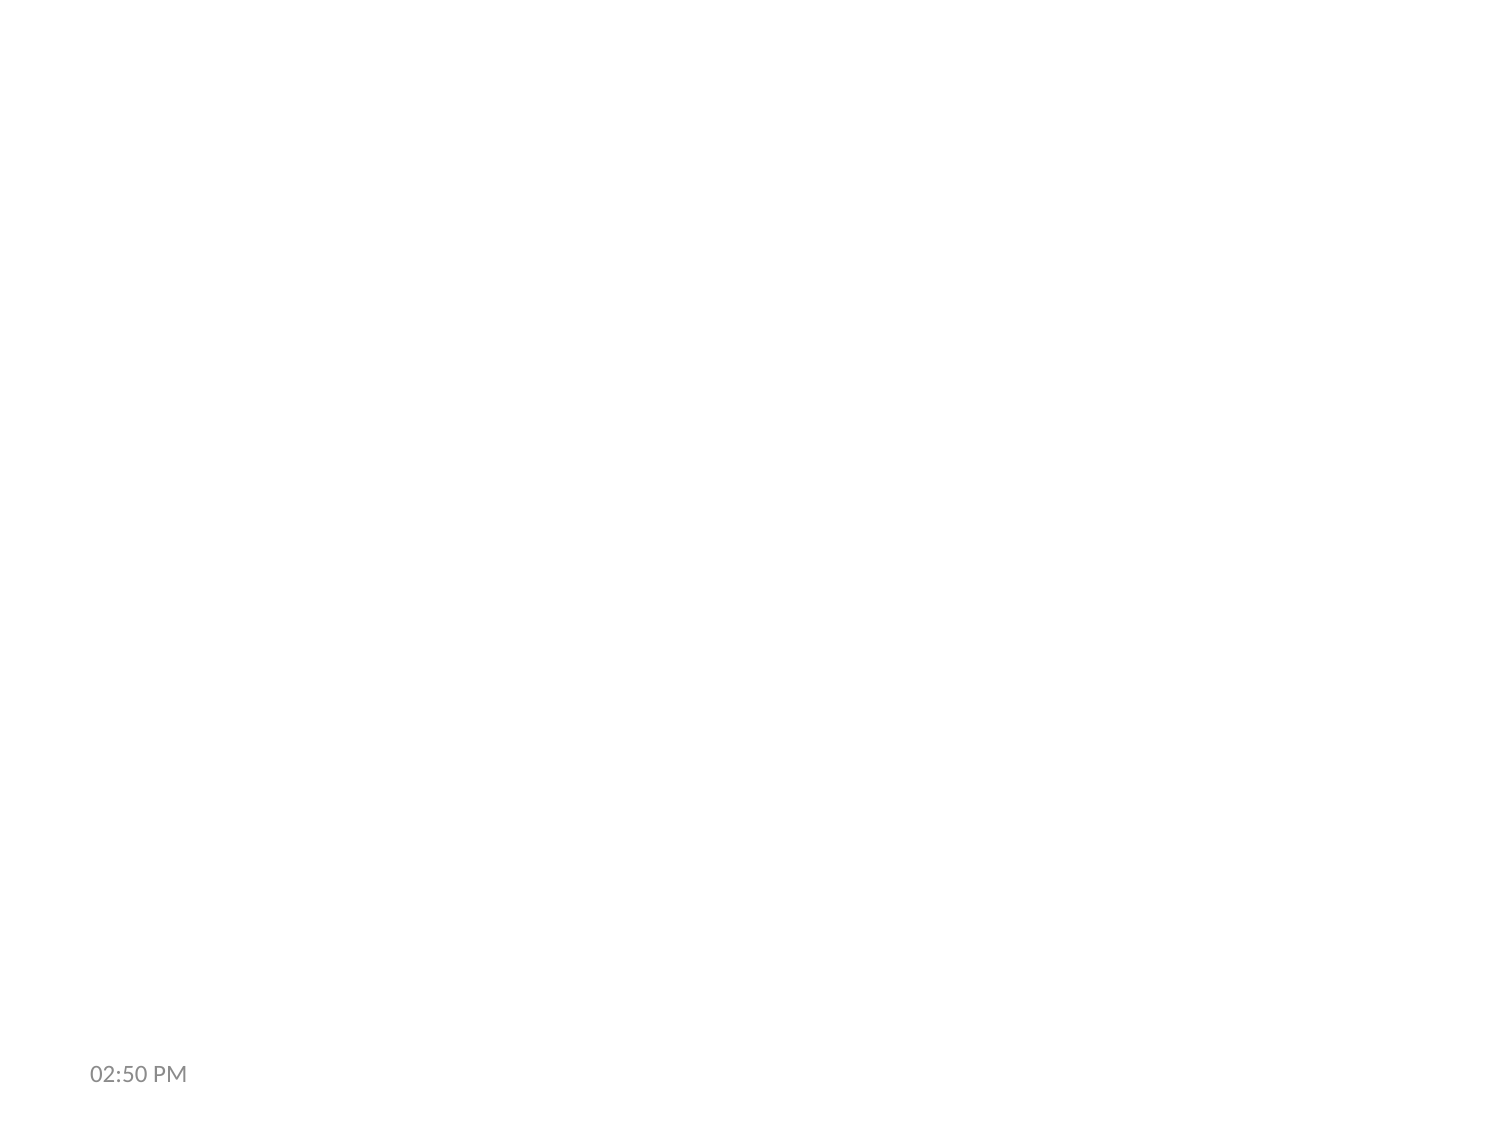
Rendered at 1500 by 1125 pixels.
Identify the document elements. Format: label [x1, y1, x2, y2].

slide_number [75, 1042, 425, 1103]
